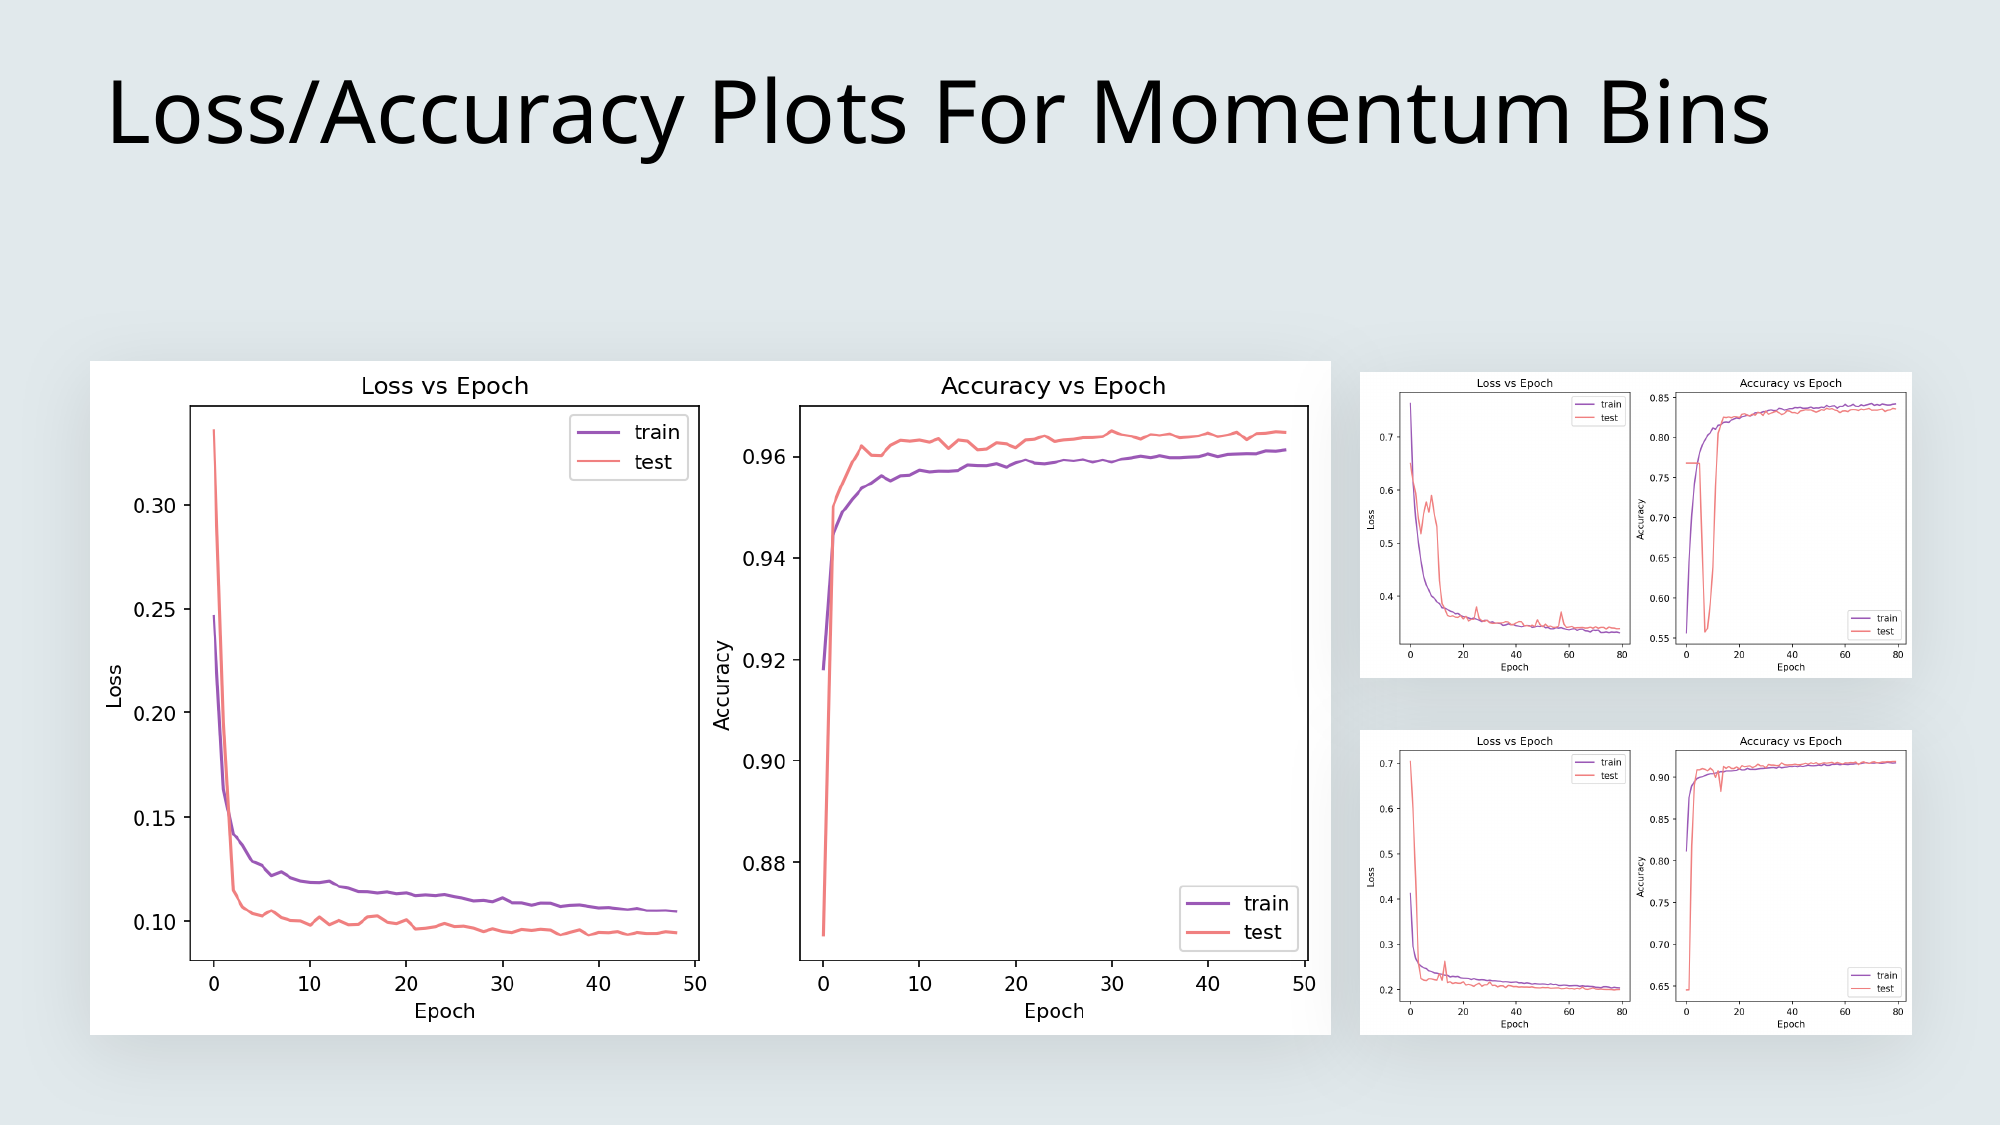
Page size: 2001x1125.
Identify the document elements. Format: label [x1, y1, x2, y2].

text_box [0, 0, 2000, 1125]
picture [1359, 729, 1912, 1036]
picture [89, 361, 1332, 1036]
list [1359, 372, 1912, 679]
